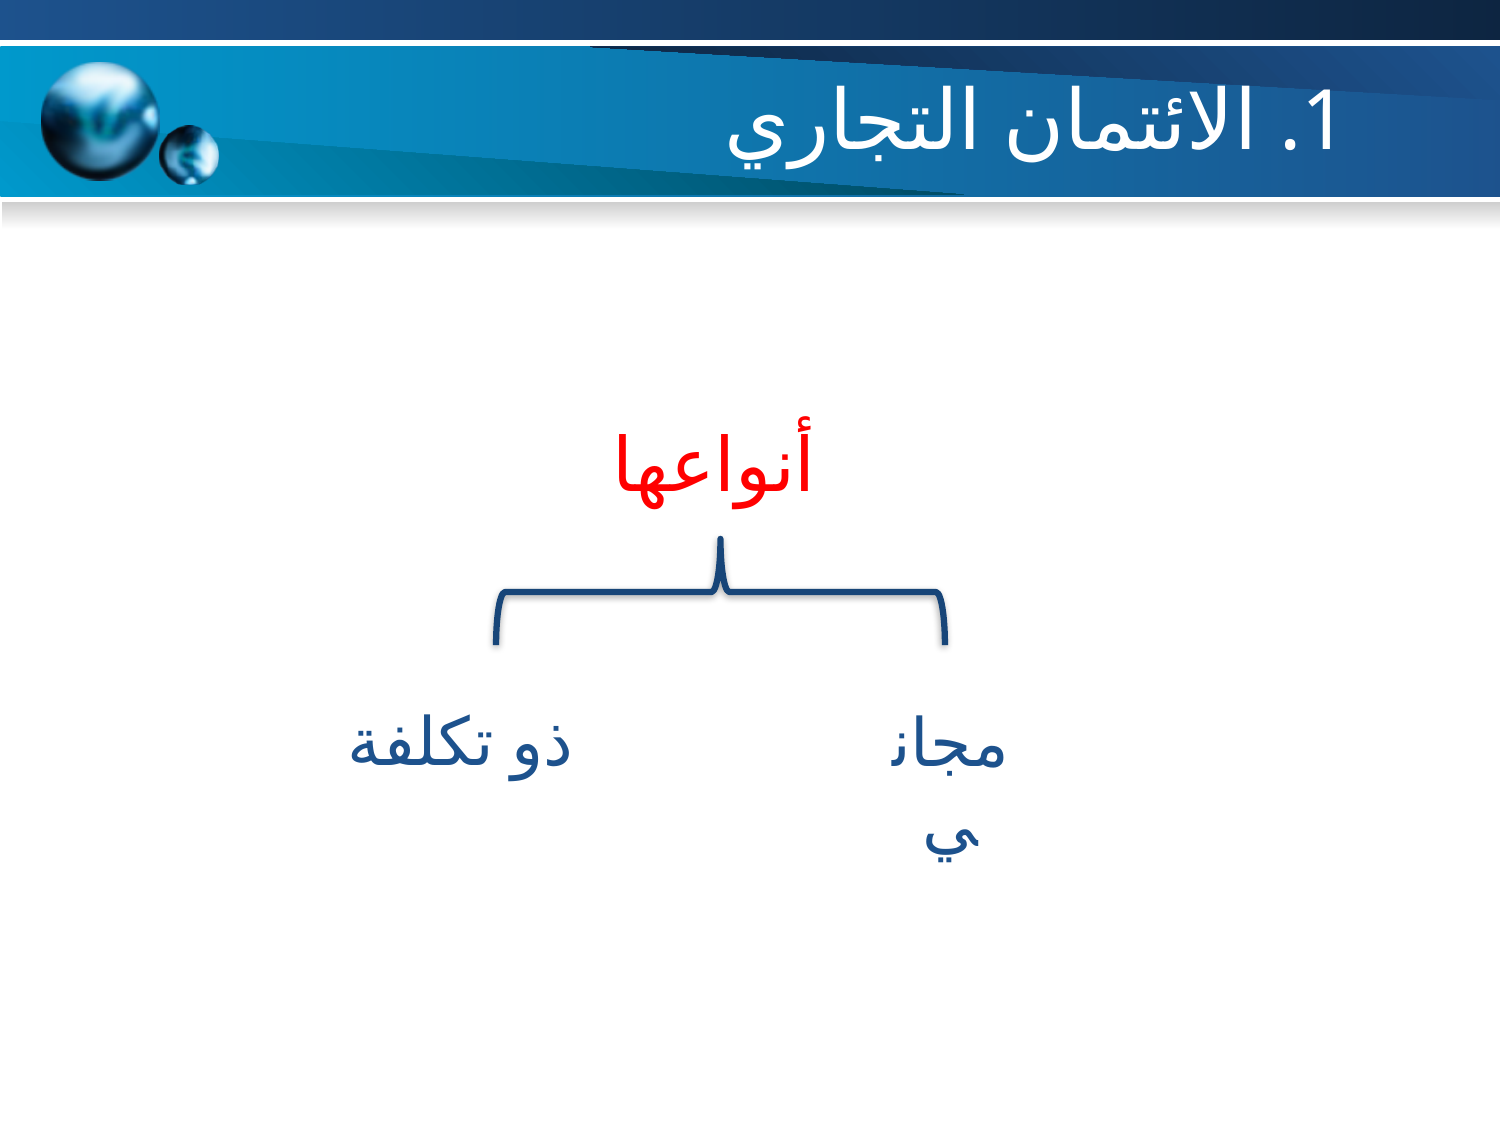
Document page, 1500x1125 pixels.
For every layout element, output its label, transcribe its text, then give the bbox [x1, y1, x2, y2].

text_box مجاني [856, 692, 1046, 867]
picture [160, 126, 218, 184]
text_box ذو تكلفة [324, 690, 597, 786]
picture [42, 63, 159, 180]
text_box [492, 535, 949, 646]
title 1. الائتمان التجاري [274, 44, 1363, 188]
text_box أنواعها [584, 408, 845, 514]
